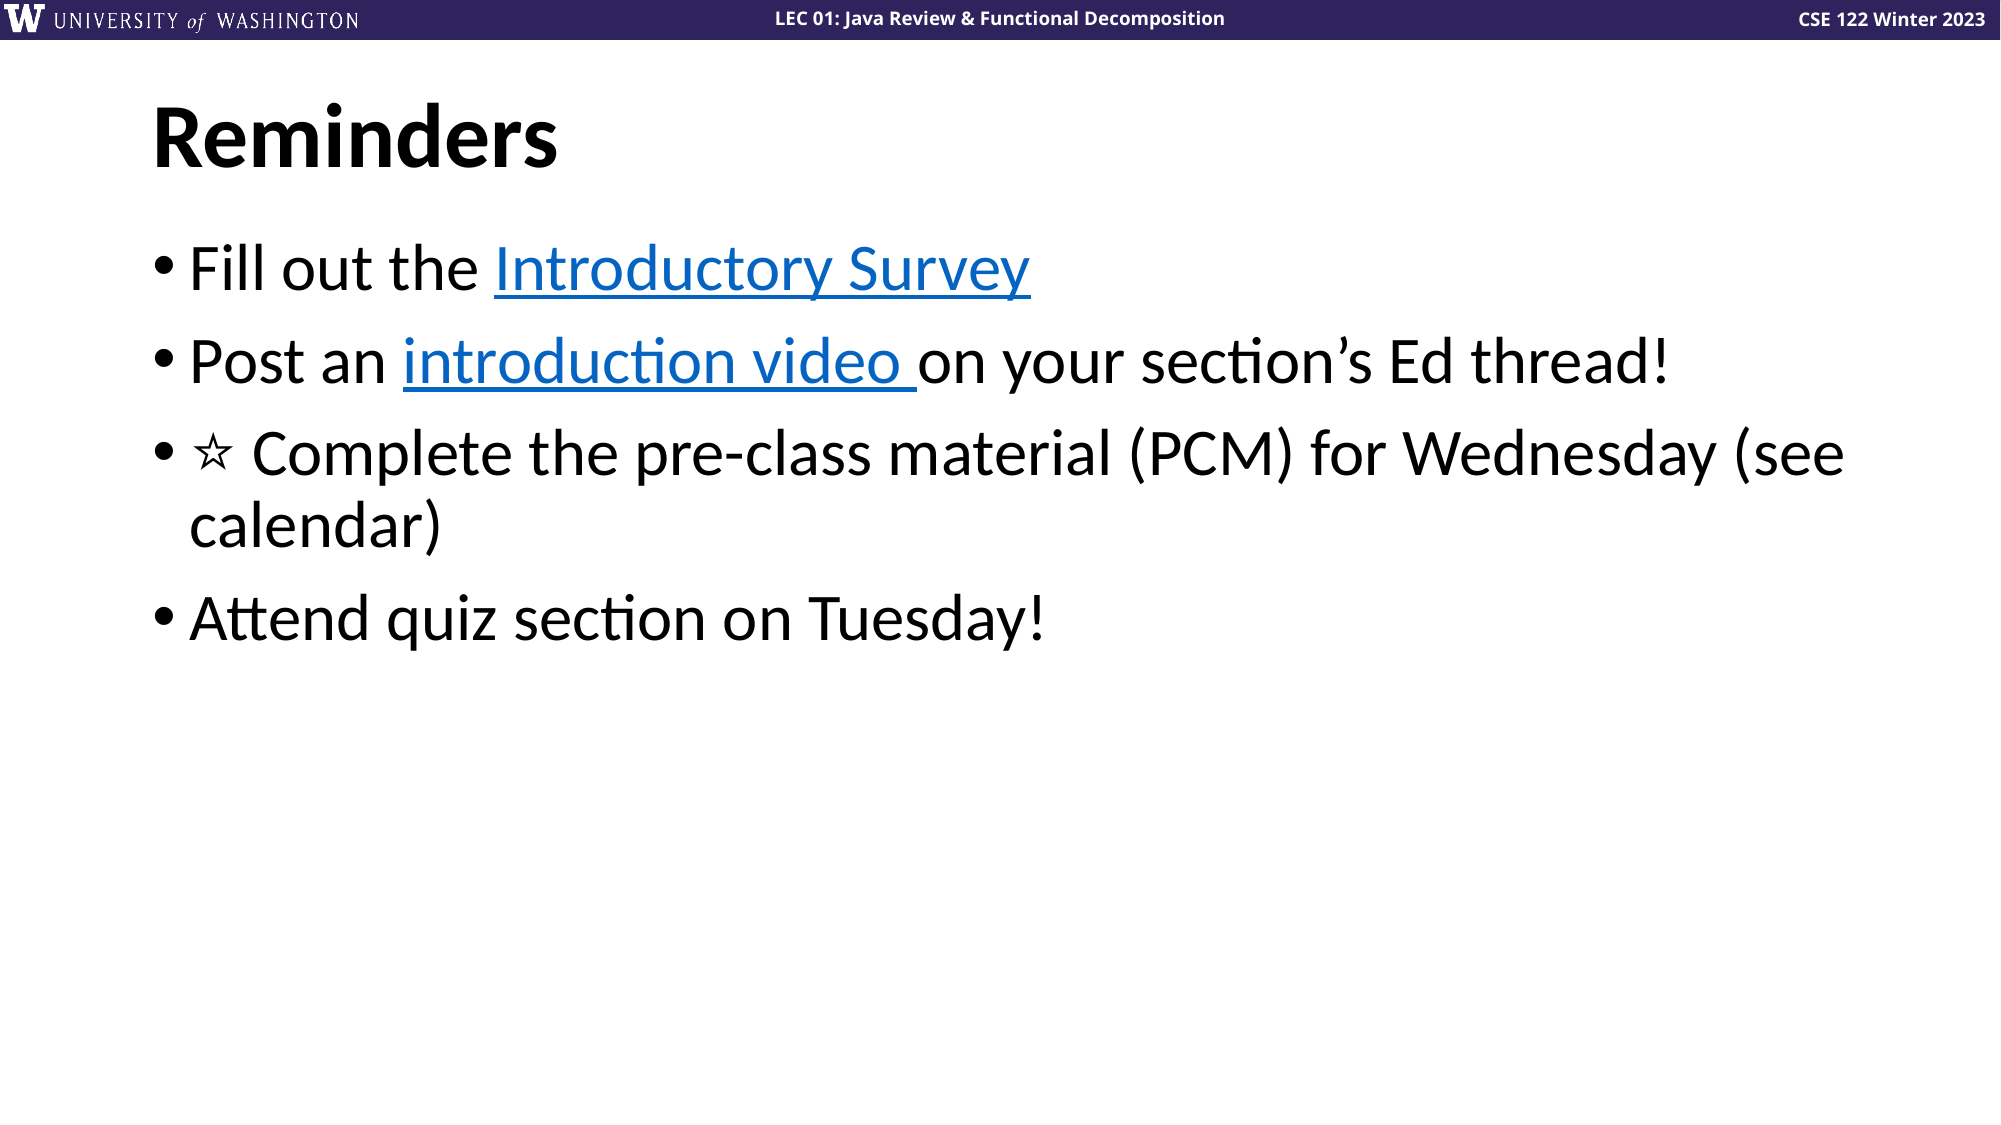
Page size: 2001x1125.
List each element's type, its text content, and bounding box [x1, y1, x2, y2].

title Reminders [137, 74, 1863, 200]
list Fill out the Introductory Survey Post an introduction video on your section’s Ed thread! ⭐ Complete the pre-class material (PCM) for Wednesday (see calendar) Attend quiz section on Tuesday! [137, 224, 1863, 1014]
picture [4, 4, 358, 33]
